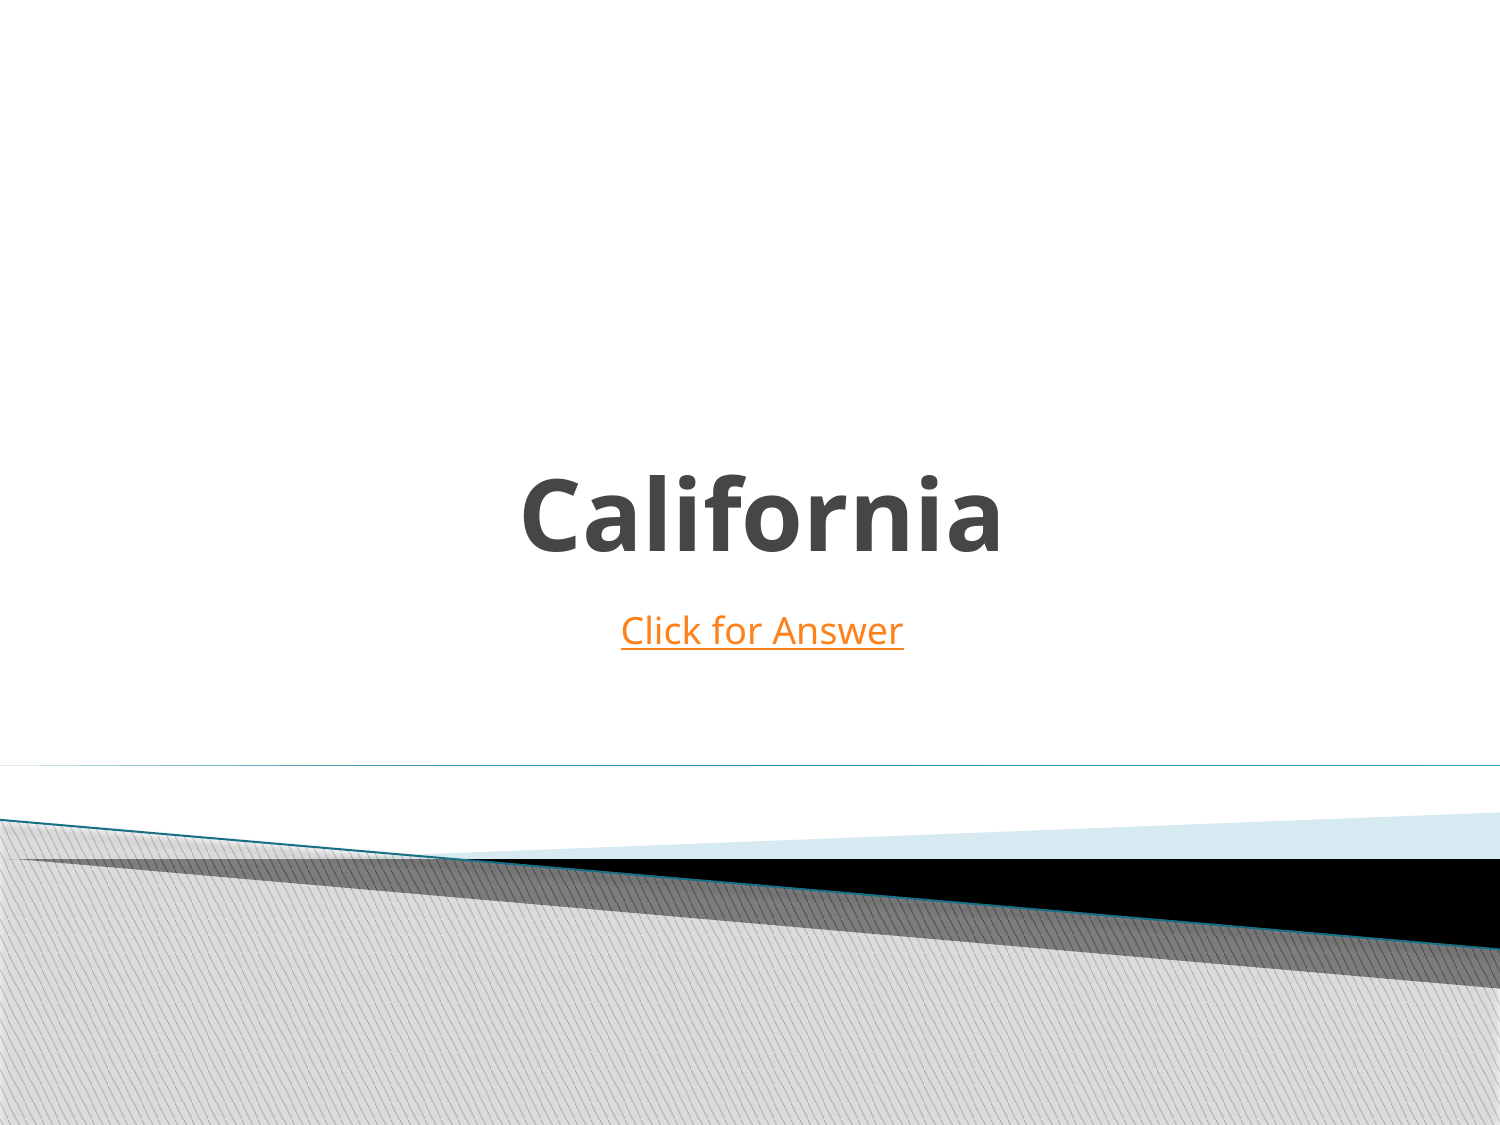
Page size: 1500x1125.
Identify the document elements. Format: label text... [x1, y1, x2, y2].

text_box Click for Answer [587, 599, 938, 666]
picture [5, 859, 1500, 989]
title California [125, 337, 1400, 579]
